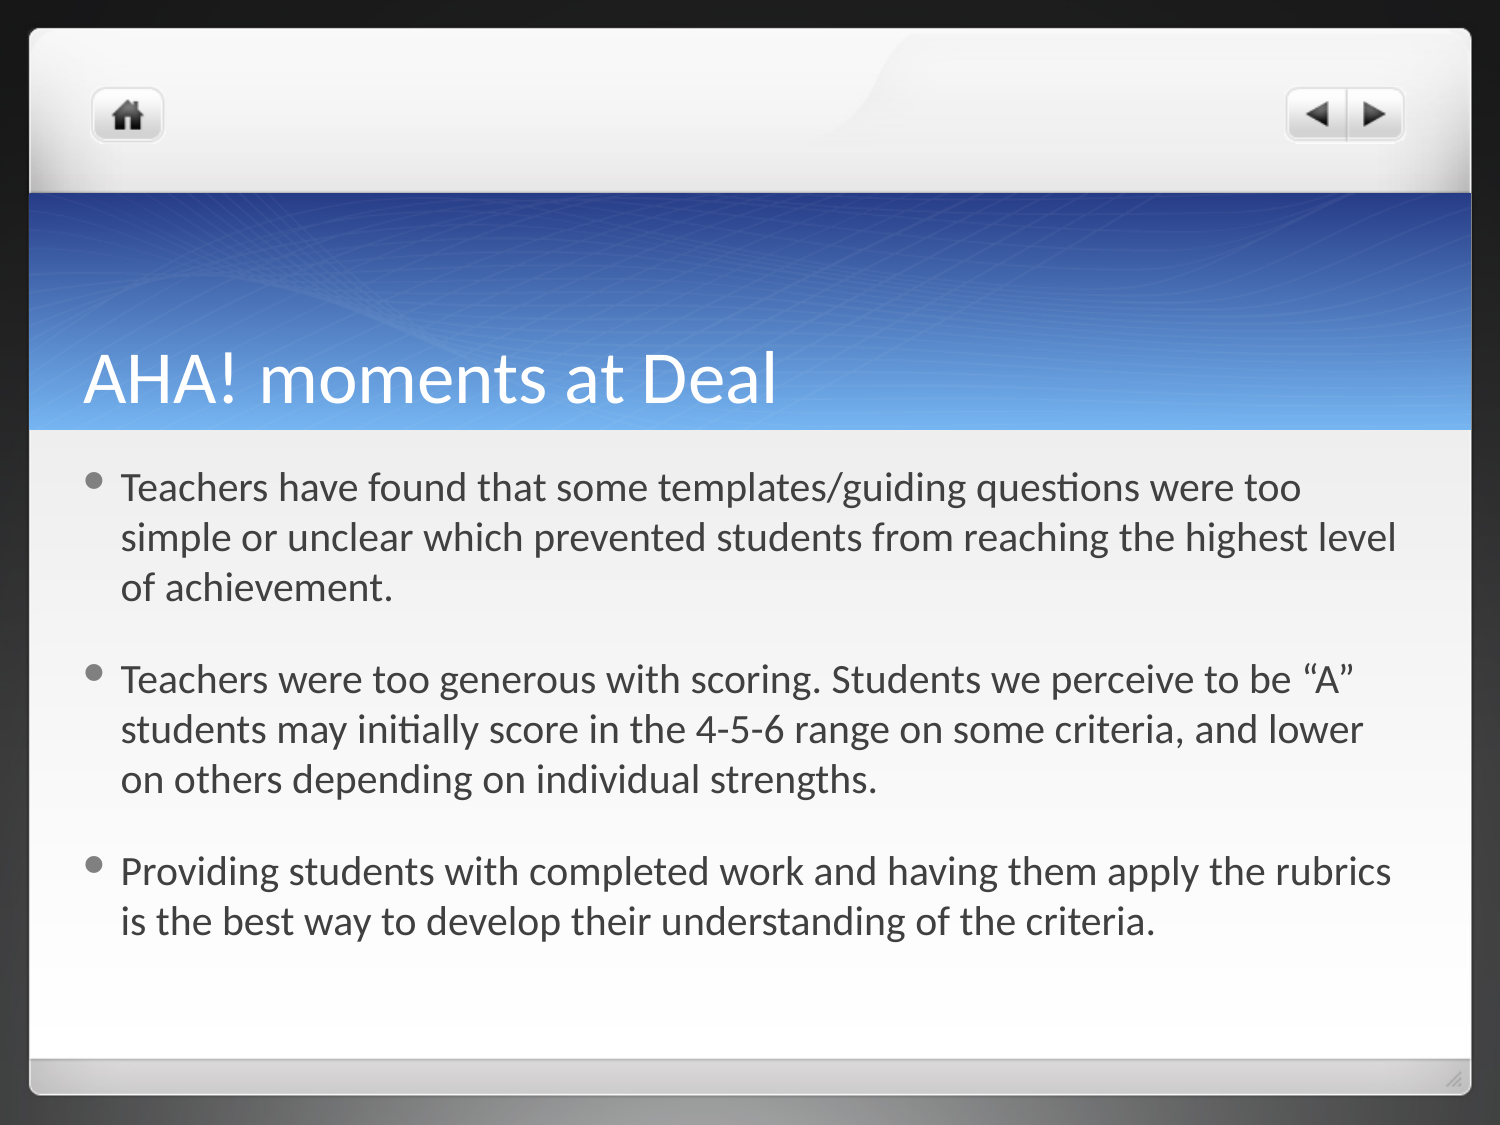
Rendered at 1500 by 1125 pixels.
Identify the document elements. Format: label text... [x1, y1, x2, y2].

title AHA! moments at Deal [68, 238, 1432, 427]
list Teachers have found that some templates/guiding questions were too simple or unclear which prevented students from reaching the highest level of achievement. Teachers were too generous with scoring. Students we perceive to be “A” students may initially score in the 4-5-6 range on some criteria, and lower on others depending on individual strengths. Providing students with completed work and having them apply the rubrics is the best way to develop their understanding of the criteria. [68, 452, 1432, 1025]
picture [0, 0, 1500, 1125]
